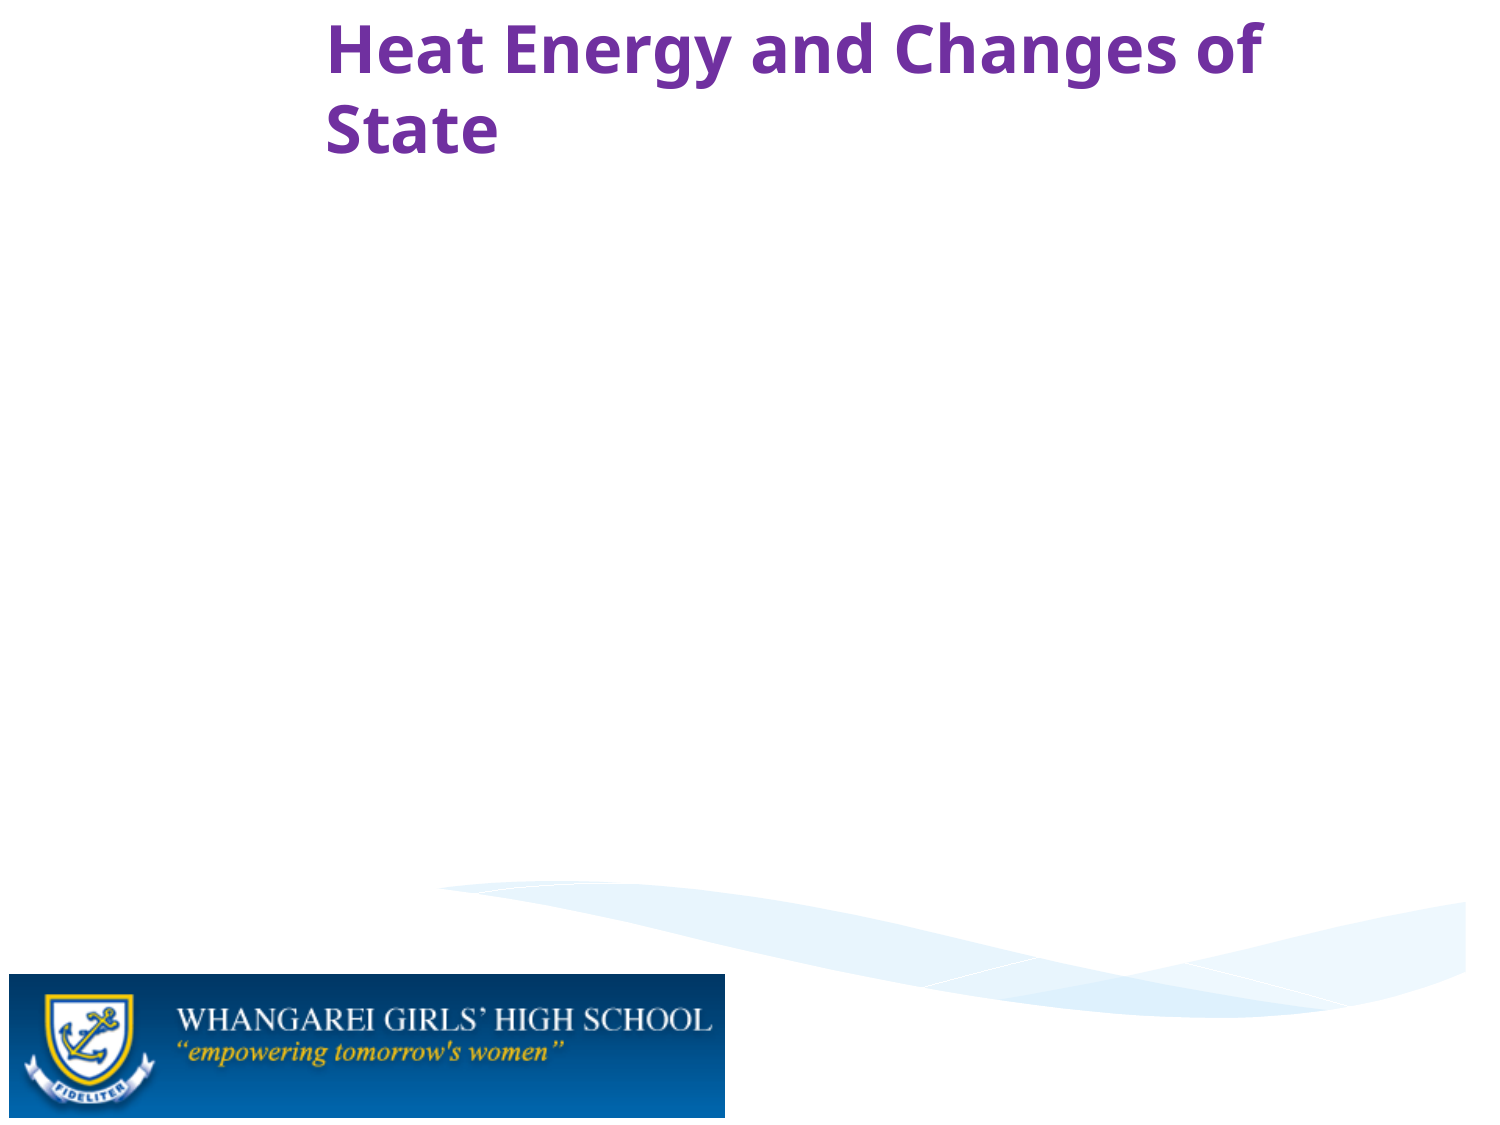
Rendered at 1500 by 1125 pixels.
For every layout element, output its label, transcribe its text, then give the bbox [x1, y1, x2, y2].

text_box Heat Energy and Changes of State [310, 0, 1313, 112]
picture [9, 974, 726, 1118]
